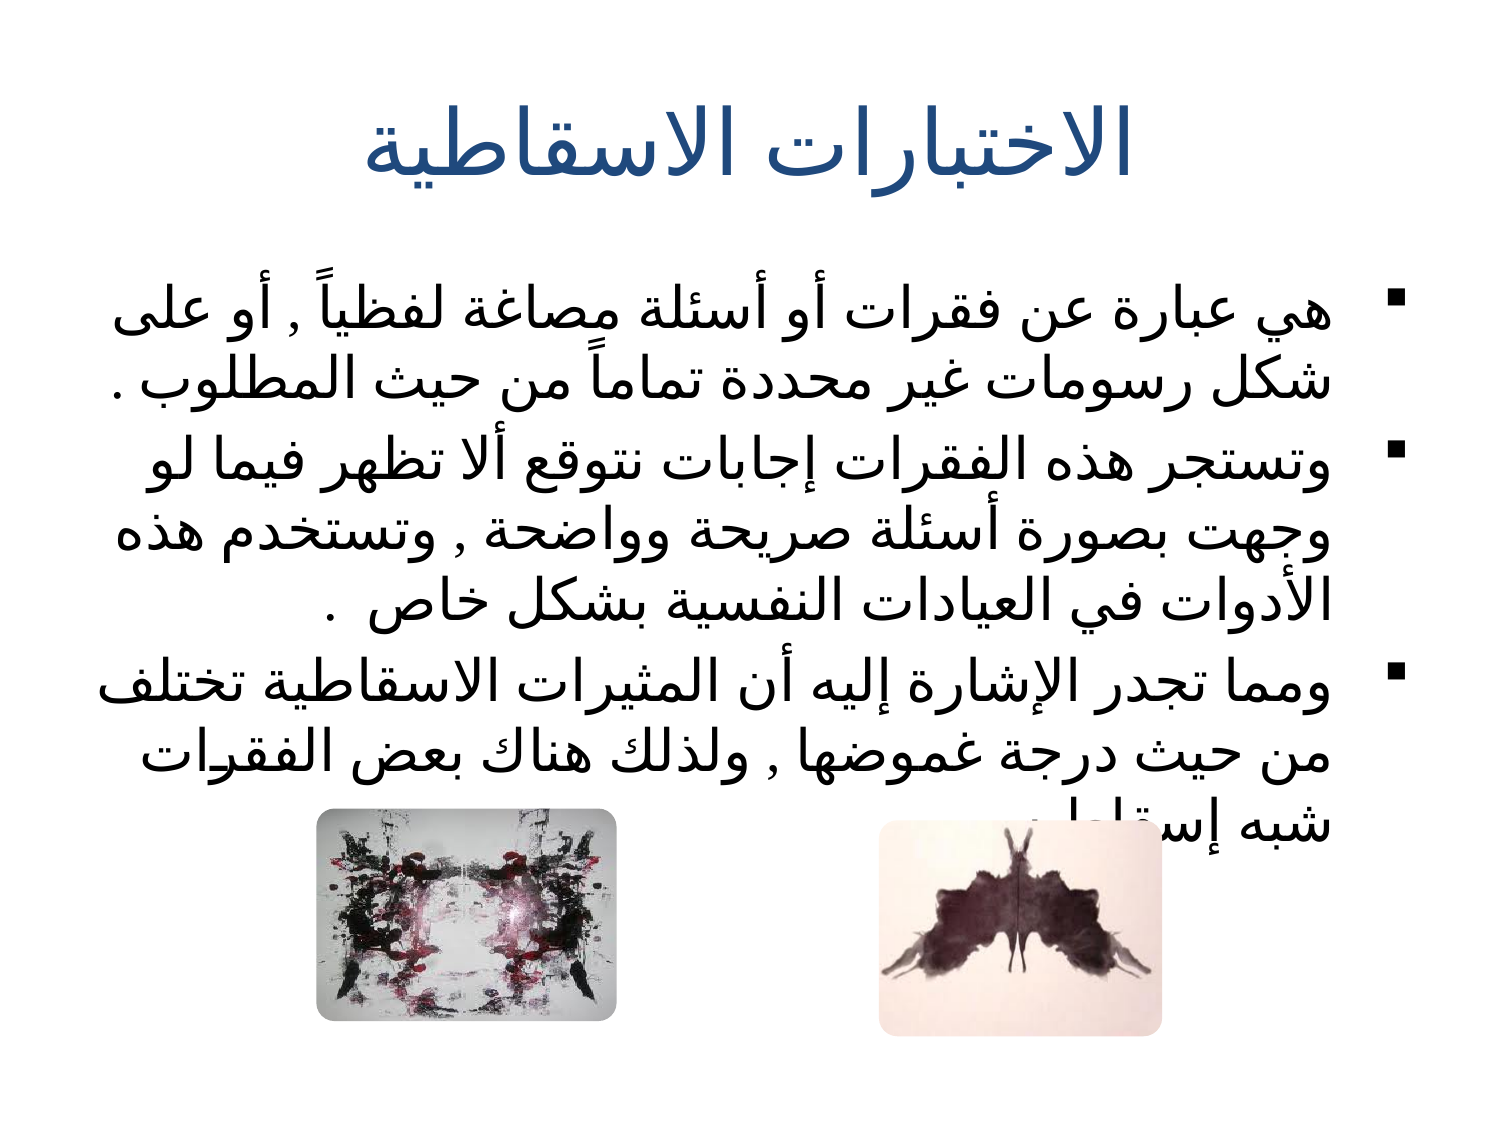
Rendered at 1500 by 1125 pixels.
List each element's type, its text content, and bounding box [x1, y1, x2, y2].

title الاختبارات الاسقاطية [75, 45, 1425, 233]
picture [316, 808, 617, 1022]
list هي عبارة عن فقرات أو أسئلة مصاغة لفظياً , أو على شكل رسومات غير محددة تماماً من حيث المطلوب . وتستجر هذه الفقرات إجابات نتوقع ألا تظهر فيما لو وجهت بصورة أسئلة صريحة وواضحة , وتستخدم هذه الأدوات في العيادات النفسية بشكل خاص . ومما تجدر الإشارة إليه أن المثيرات الاسقاطية تختلف من حيث درجة غموضها , ولذلك هناك بعض الفقرات شبه إسقاطيه . [75, 262, 1425, 1067]
picture [878, 820, 1163, 1037]
